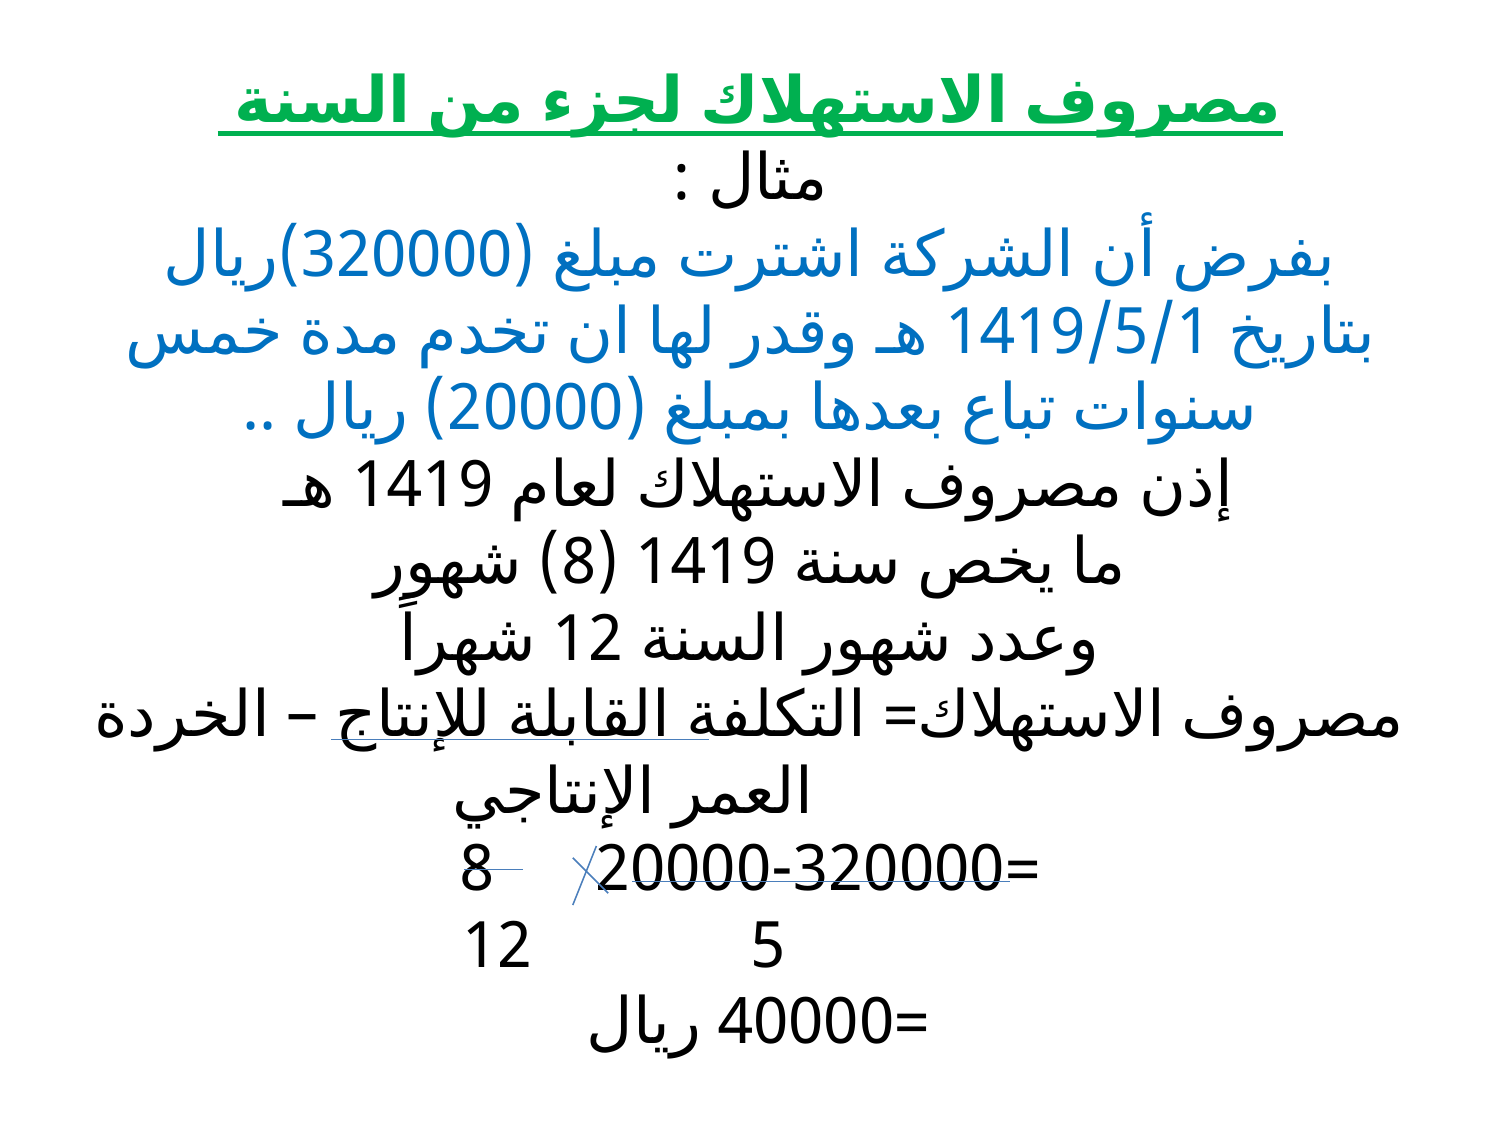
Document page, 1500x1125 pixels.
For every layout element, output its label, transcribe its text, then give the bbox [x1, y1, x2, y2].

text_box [572, 857, 609, 894]
title مصروف الاستهلاك لجزء من السنة مثال : بفرض أن الشركة اشترت مبلغ (320000)ريال بتاريخ 1419/5/1 هـ وقدر لها ان تخدم مدة خمس سنوات تباع بعدها بمبلغ (20000) ريال .. إذن مصروف الاستهلاك لعام 1419 هـ ما يخص سنة 1419 (8) شهور وعدد شهور السنة 12 شهراً مصروف الاستهلاك= التكلفة القابلة للإنتاج – الخردة العمر الإنتاجي =320000-20000 8 5 12 =40000 ريال [75, 45, 1425, 1071]
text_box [572, 901, 597, 906]
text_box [572, 845, 597, 857]
